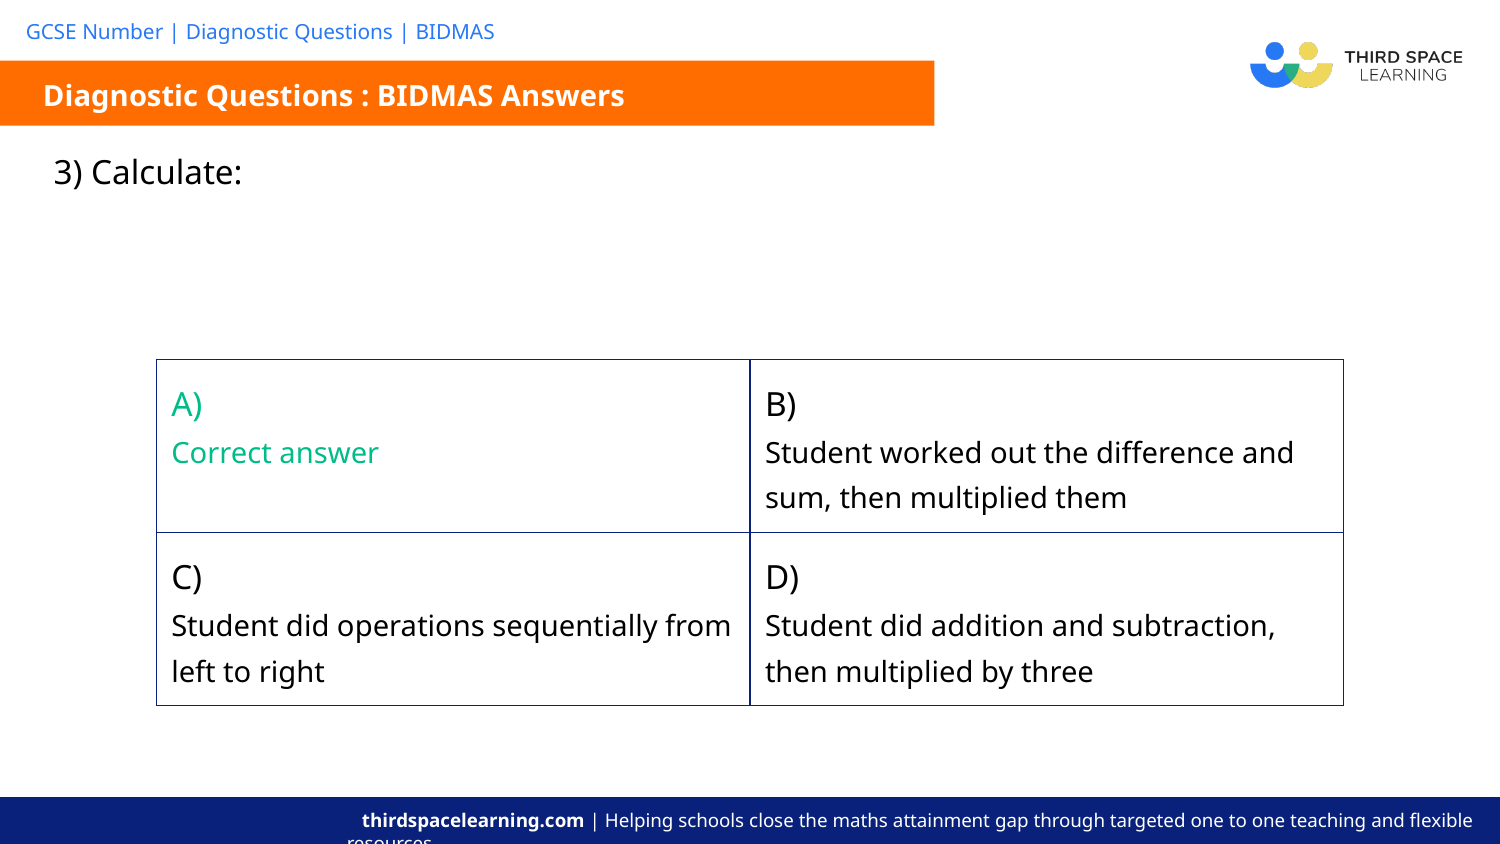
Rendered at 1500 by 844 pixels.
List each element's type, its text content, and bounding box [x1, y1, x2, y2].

picture [1250, 33, 1465, 99]
text_box Diagnostic Questions : BIDMAS Answers [27, 61, 818, 127]
